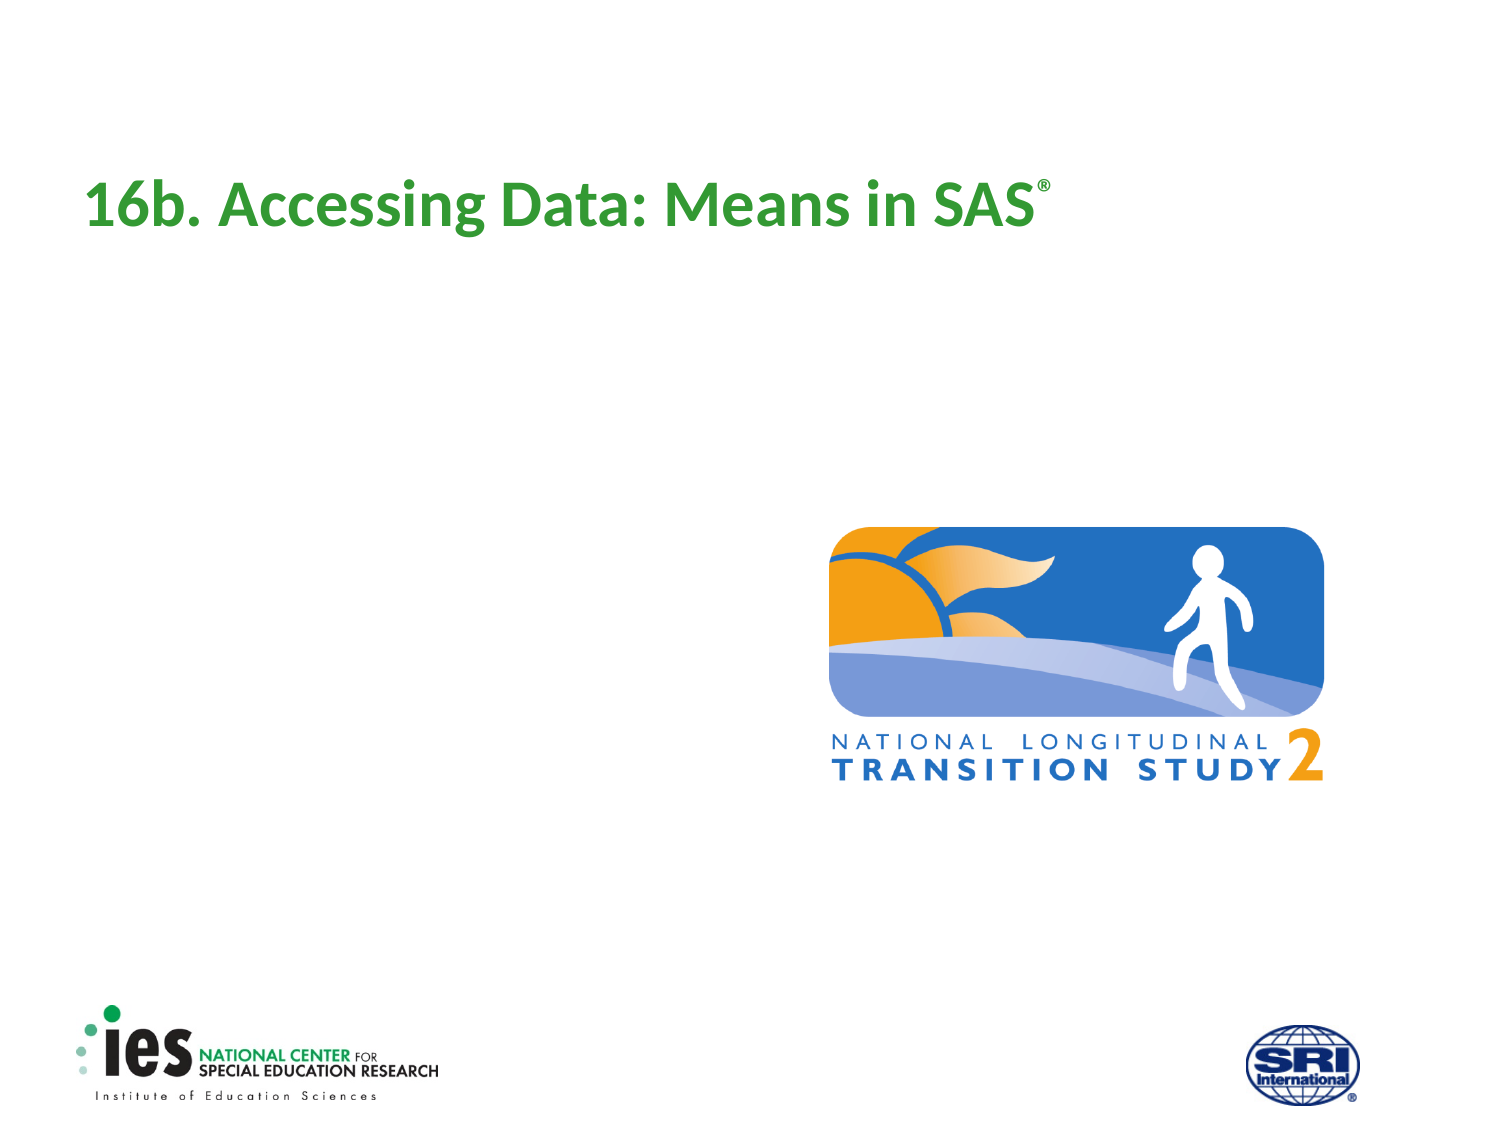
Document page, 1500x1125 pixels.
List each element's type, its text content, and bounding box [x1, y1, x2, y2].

picture [76, 1005, 438, 1100]
picture [1246, 1025, 1360, 1106]
title 16b. Accessing Data: Means in SAS® [67, 25, 1500, 376]
picture [829, 524, 1325, 781]
